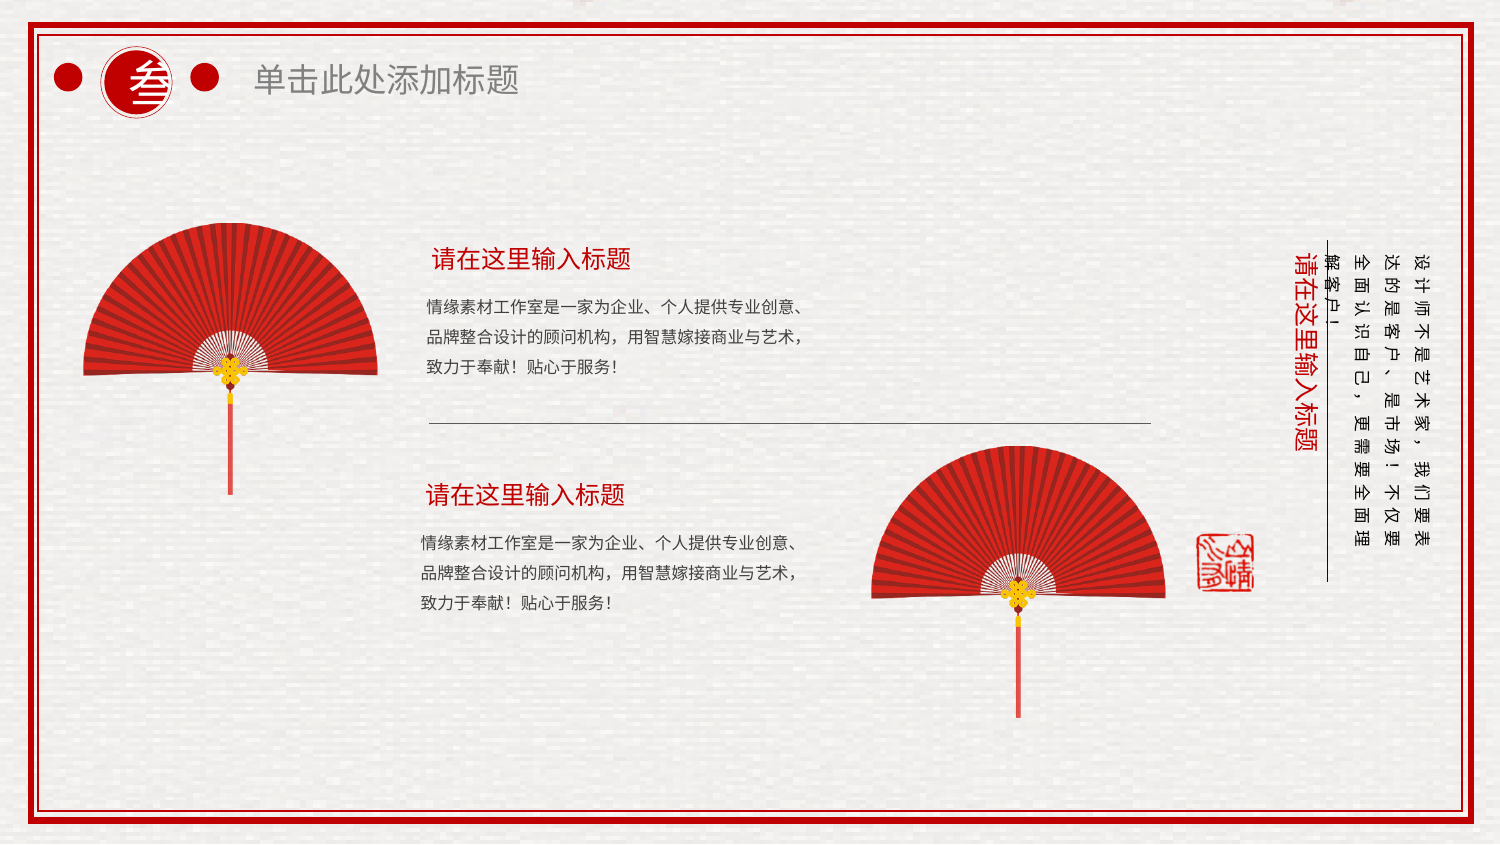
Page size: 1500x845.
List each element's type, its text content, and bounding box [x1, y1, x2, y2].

text_box 请在这里输入标题 [413, 473, 775, 515]
text_box 请在这里输入标题 [419, 237, 781, 279]
picture [0, 0, 1500, 844]
text_box 情缘素材工作室是一家为企业、个人提供专业创意、品牌整合设计的顾问机构，用智慧嫁接商业与艺术，致力于奉献！贴心于服务！ [415, 281, 840, 383]
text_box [1269, 237, 1445, 582]
text_box 情缘素材工作室是一家为企业、个人提供专业创意、品牌整合设计的顾问机构，用智慧嫁接商业与艺术，致力于奉献！贴心于服务！ [409, 517, 834, 619]
